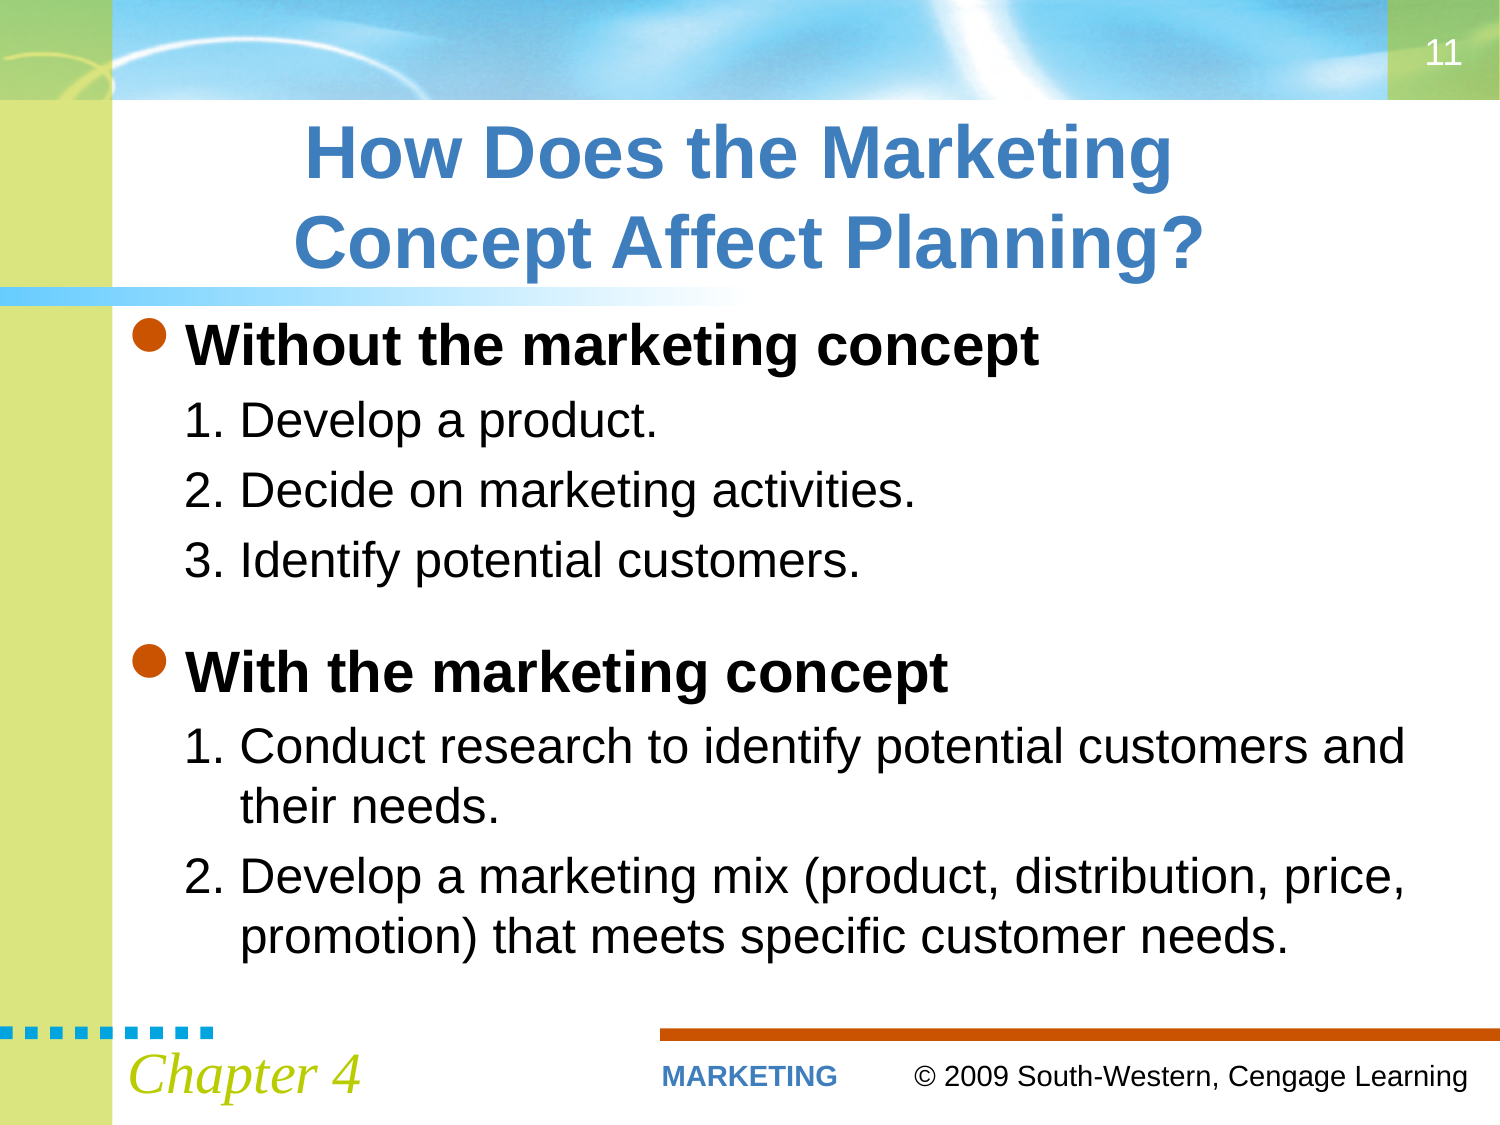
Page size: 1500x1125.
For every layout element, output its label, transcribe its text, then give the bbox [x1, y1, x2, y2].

title How Does the Marketing Concept Affect Planning? [112, 99, 1388, 288]
slide_number 11 [1387, 0, 1500, 101]
footer Chapter 4 [112, 1012, 638, 1113]
list Without the marketing concept 1. Develop a product. 2. Decide on marketing activities. 3. Identify potential customers. With the marketing concept 1. Conduct research to identify potential customers and their needs. 2. Develop a marketing mix (product, distribution, price, promotion) that meets specific customer needs. [112, 299, 1476, 1001]
